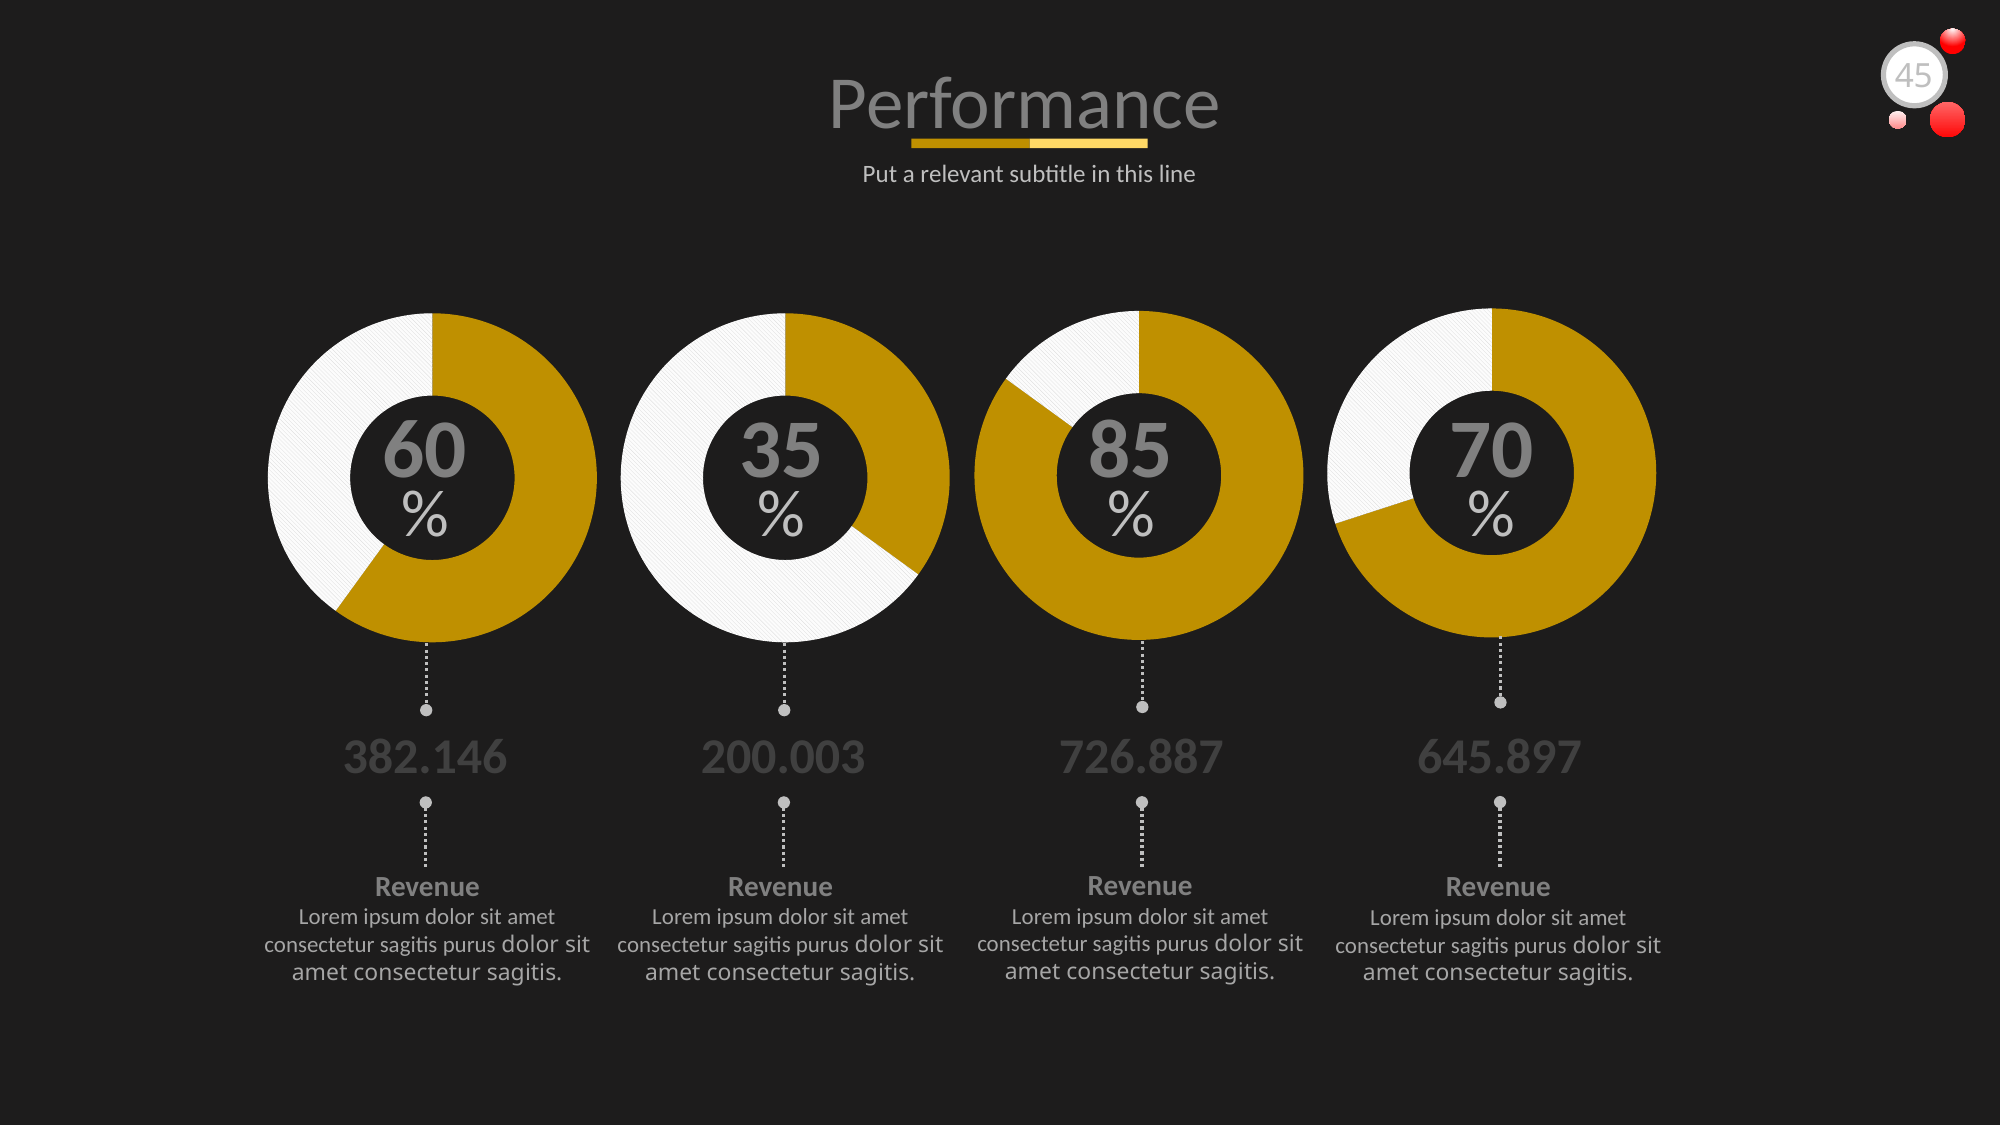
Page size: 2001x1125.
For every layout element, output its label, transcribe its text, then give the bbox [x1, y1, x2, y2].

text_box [911, 138, 1148, 149]
text_box Revenue Lorem ipsum dolor sit amet consectetur sagitis purus dolor sit amet consectetur sagitis. [249, 848, 602, 1003]
chart [967, 298, 1311, 653]
text_box 645.897 [1393, 716, 1606, 791]
text_box 200.003 [677, 716, 890, 791]
text_box 382.146 [319, 716, 532, 791]
text_box Performance [597, 1, 1454, 152]
text_box 726.887 [1035, 716, 1248, 791]
chart [260, 300, 604, 655]
text_box Put a relevant subtitle in this line [792, 142, 1267, 202]
text_box Revenue Lorem ipsum dolor sit amet consectetur sagitis purus dolor sit amet consectetur sagitis. [602, 848, 959, 1003]
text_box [1876, 28, 1966, 138]
text_box Revenue Lorem ipsum dolor sit amet consectetur sagitis purus dolor sit amet consectetur sagitis. [962, 848, 1319, 1002]
text_box Revenue Lorem ipsum dolor sit amet consectetur sagitis purus dolor sit amet consectetur sagitis. [1320, 849, 1677, 1004]
chart [1320, 295, 1664, 651]
chart [613, 300, 957, 655]
